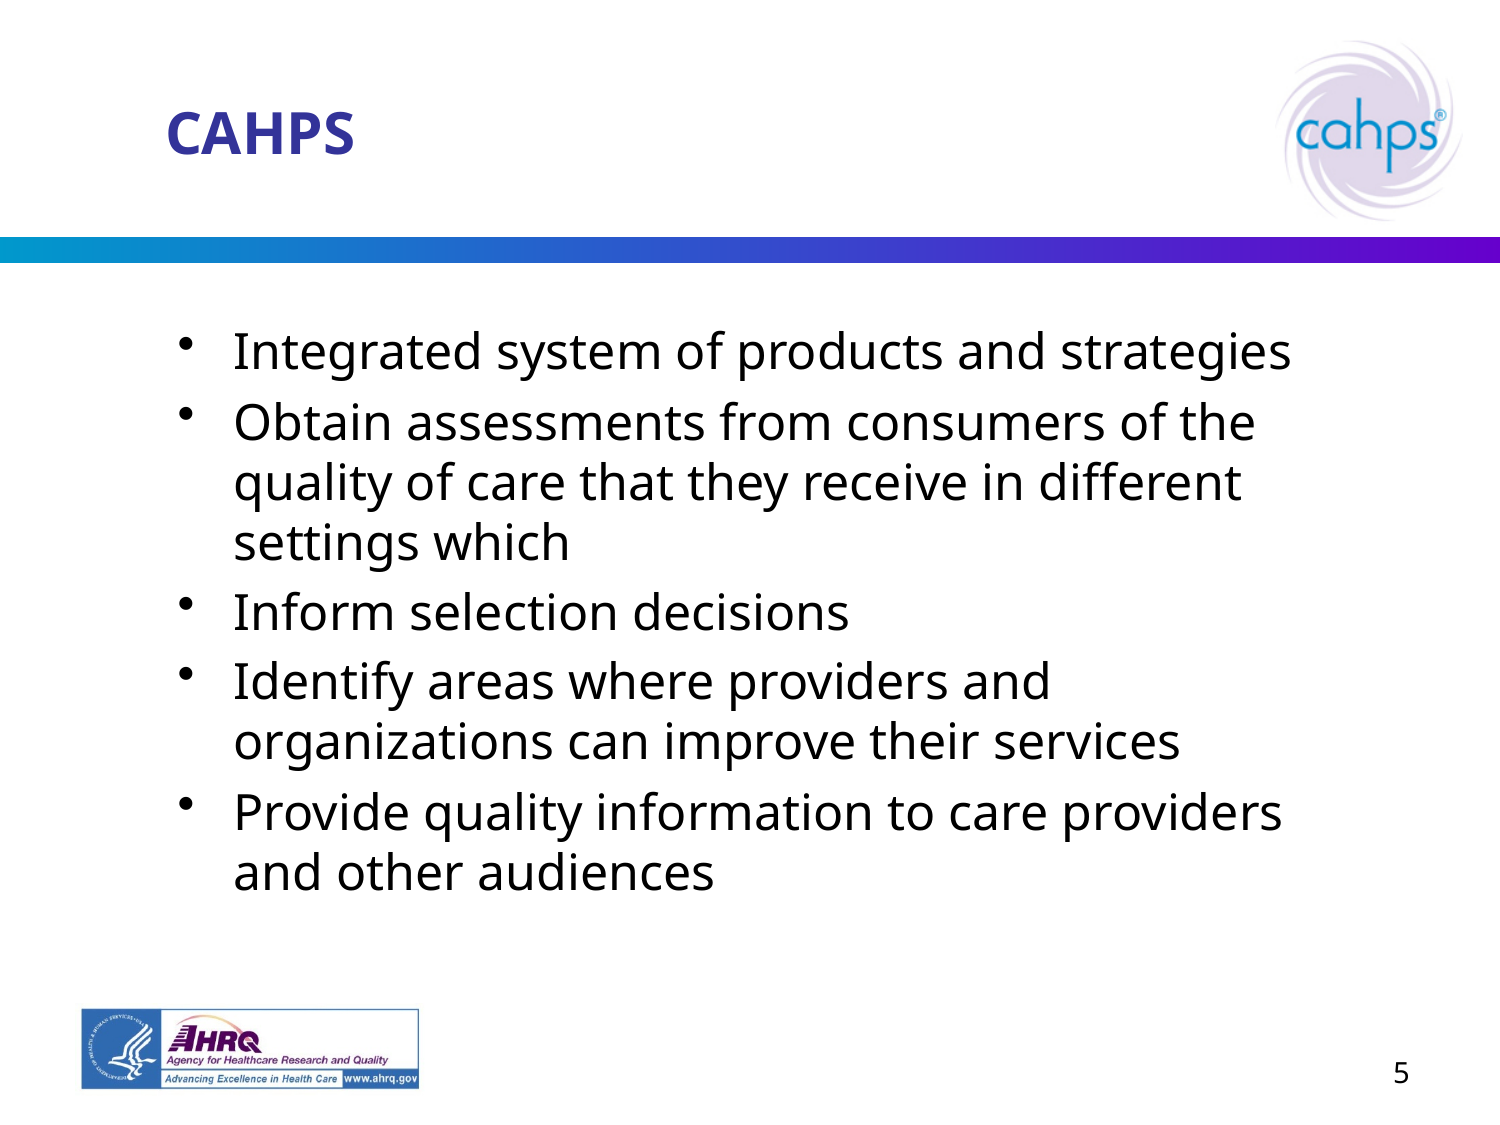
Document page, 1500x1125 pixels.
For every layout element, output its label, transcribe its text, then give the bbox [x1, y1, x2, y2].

picture [75, 1003, 425, 1096]
title CAHPS [149, 37, 1301, 226]
slide_number 5 [1074, 1046, 1426, 1125]
picture [1301, 37, 1463, 225]
text_box [800, 275, 1500, 1000]
list Integrated system of products and strategies Obtain assessments from consumers of the quality of care that they receive in different settings which Inform selection decisions Identify areas where providers and organizations can improve their services Provide quality information to care providers and other audiences [162, 312, 800, 880]
